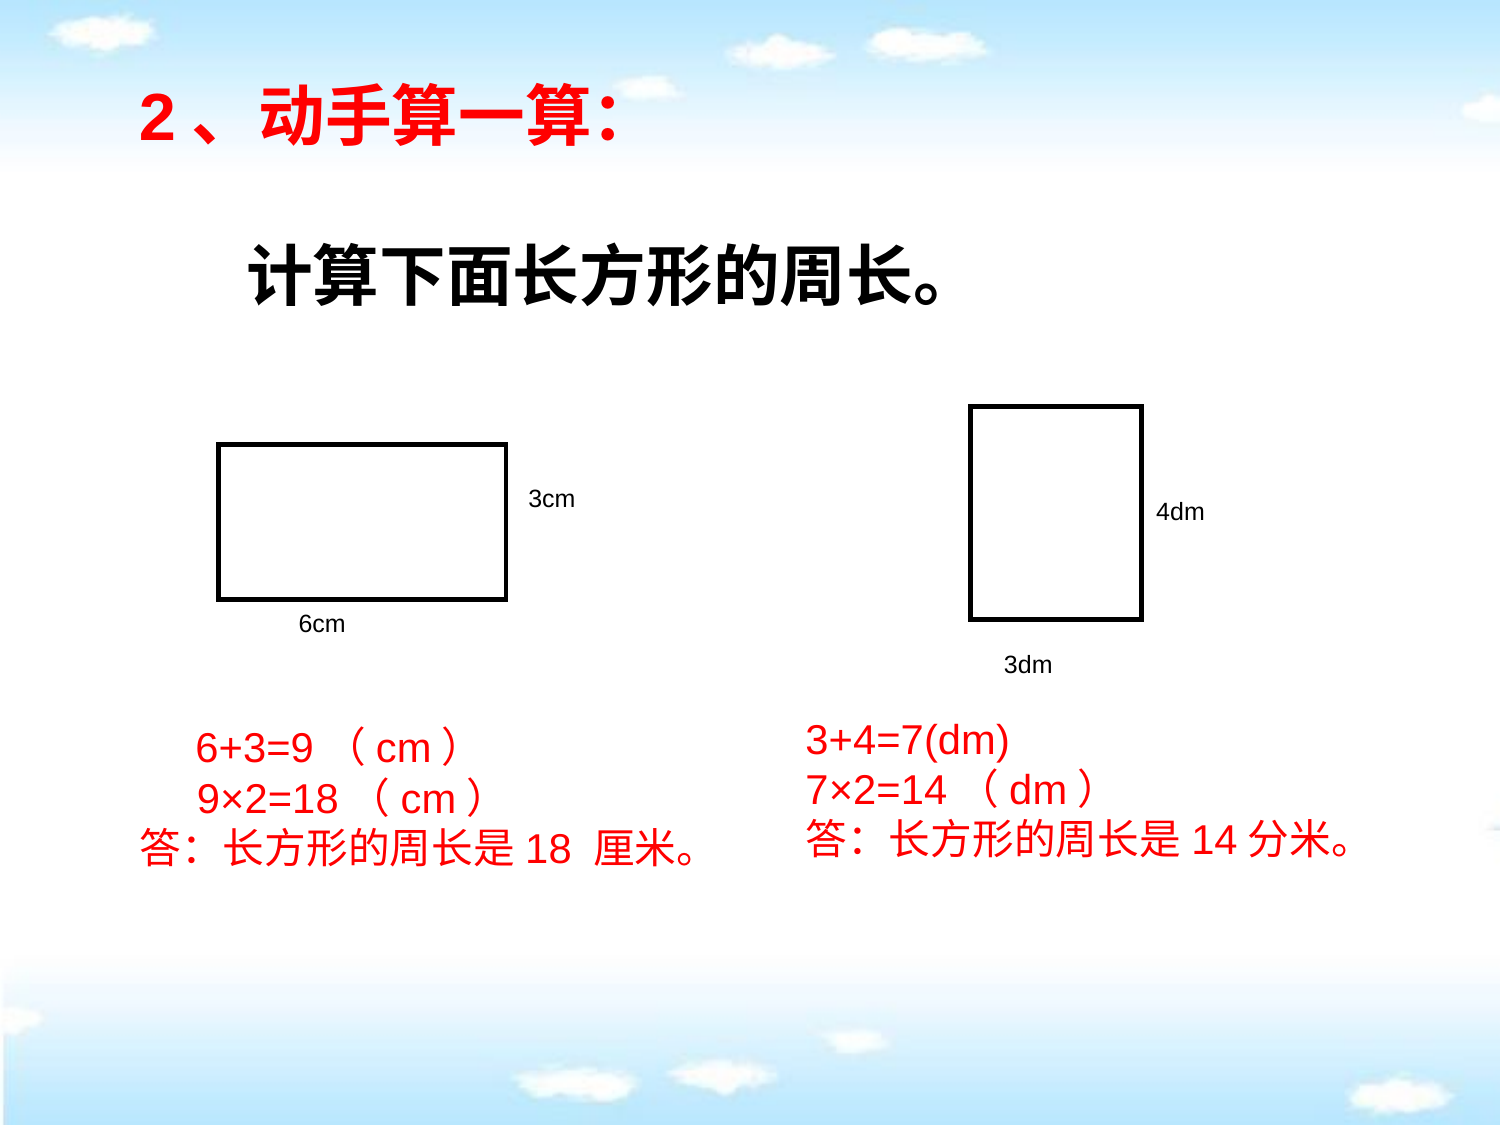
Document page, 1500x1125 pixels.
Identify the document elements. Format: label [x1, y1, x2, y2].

text_box [970, 406, 1223, 687]
picture [0, 0, 1500, 1125]
text_box [218, 444, 641, 645]
